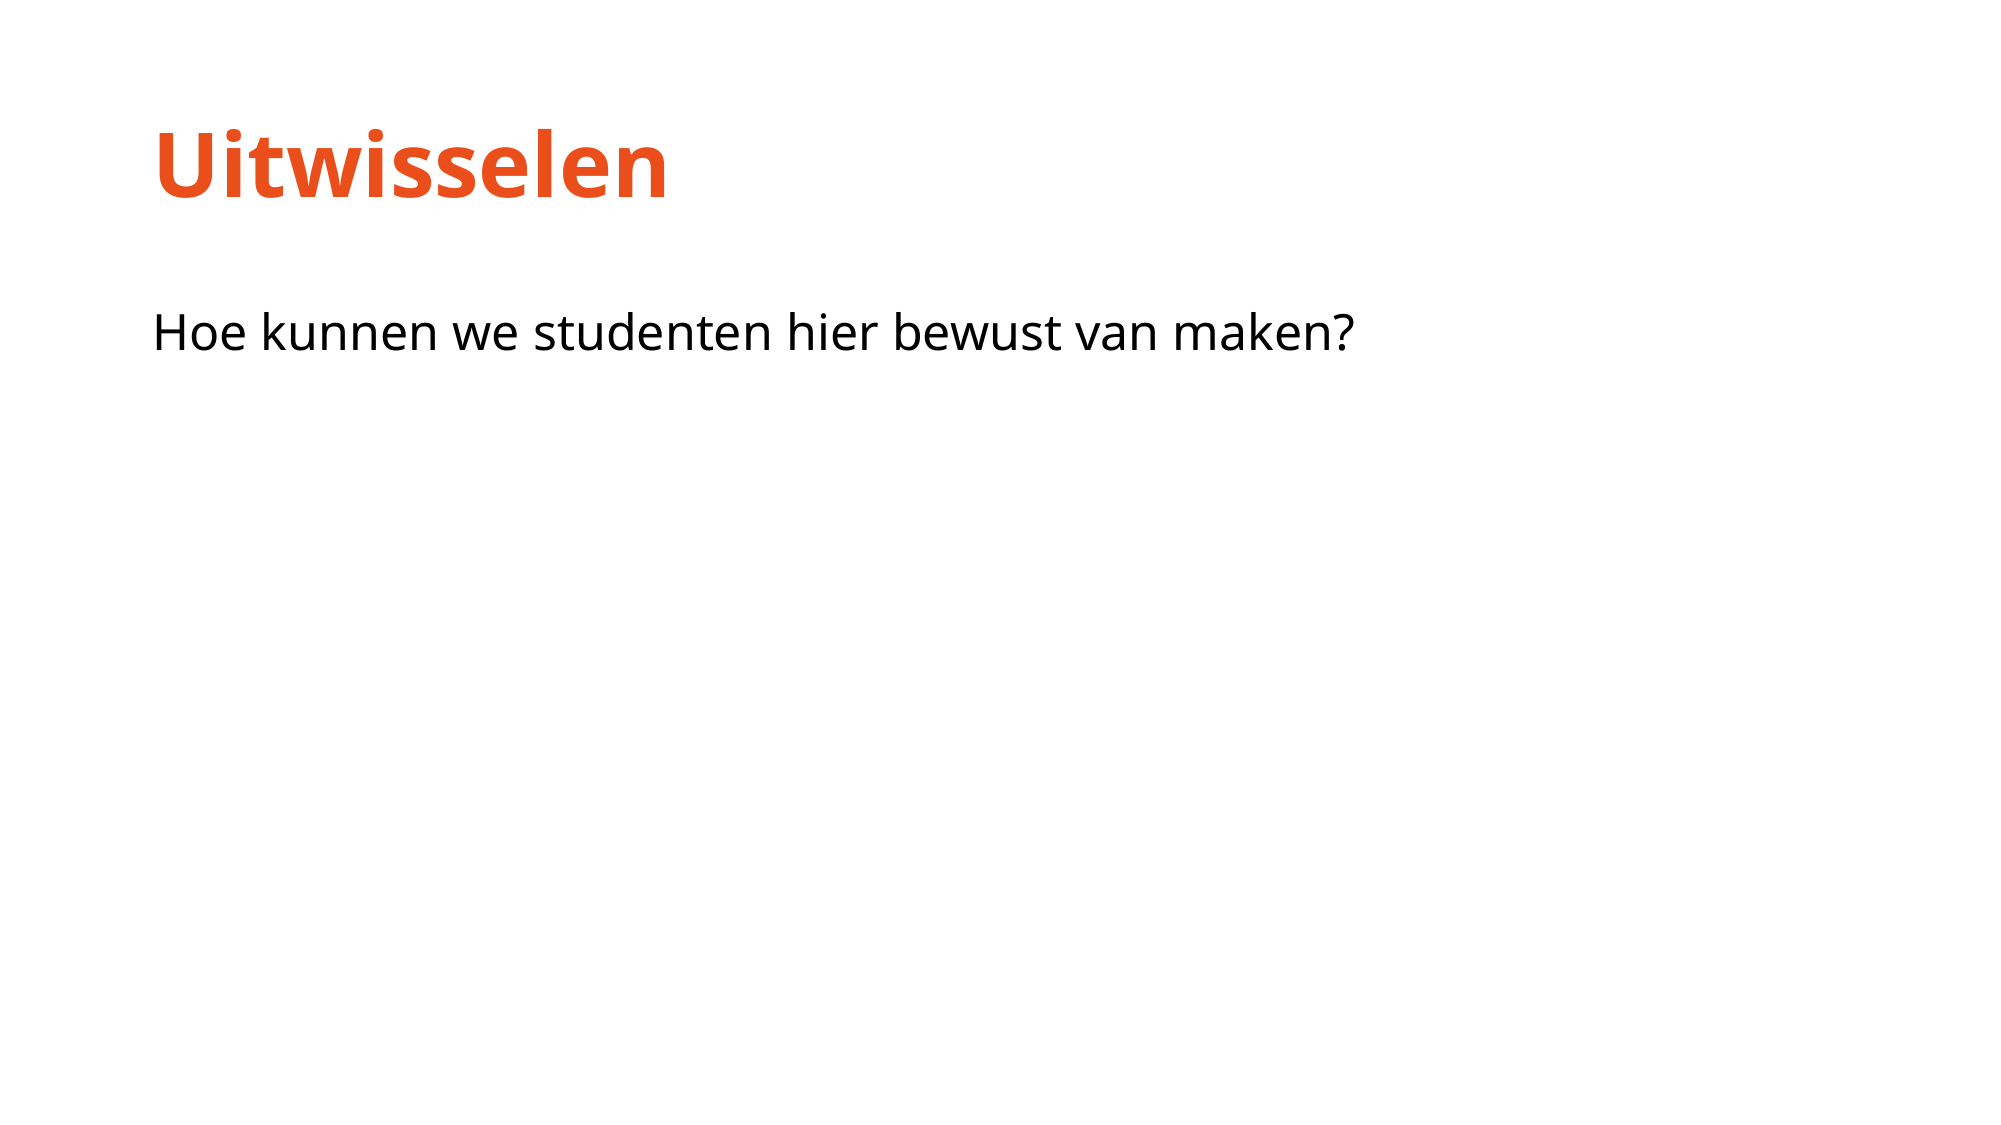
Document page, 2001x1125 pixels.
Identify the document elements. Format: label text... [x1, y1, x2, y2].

title Uitwisselen [137, 59, 1863, 278]
list Hoe kunnen we studenten hier bewust van maken? [137, 299, 1863, 1014]
